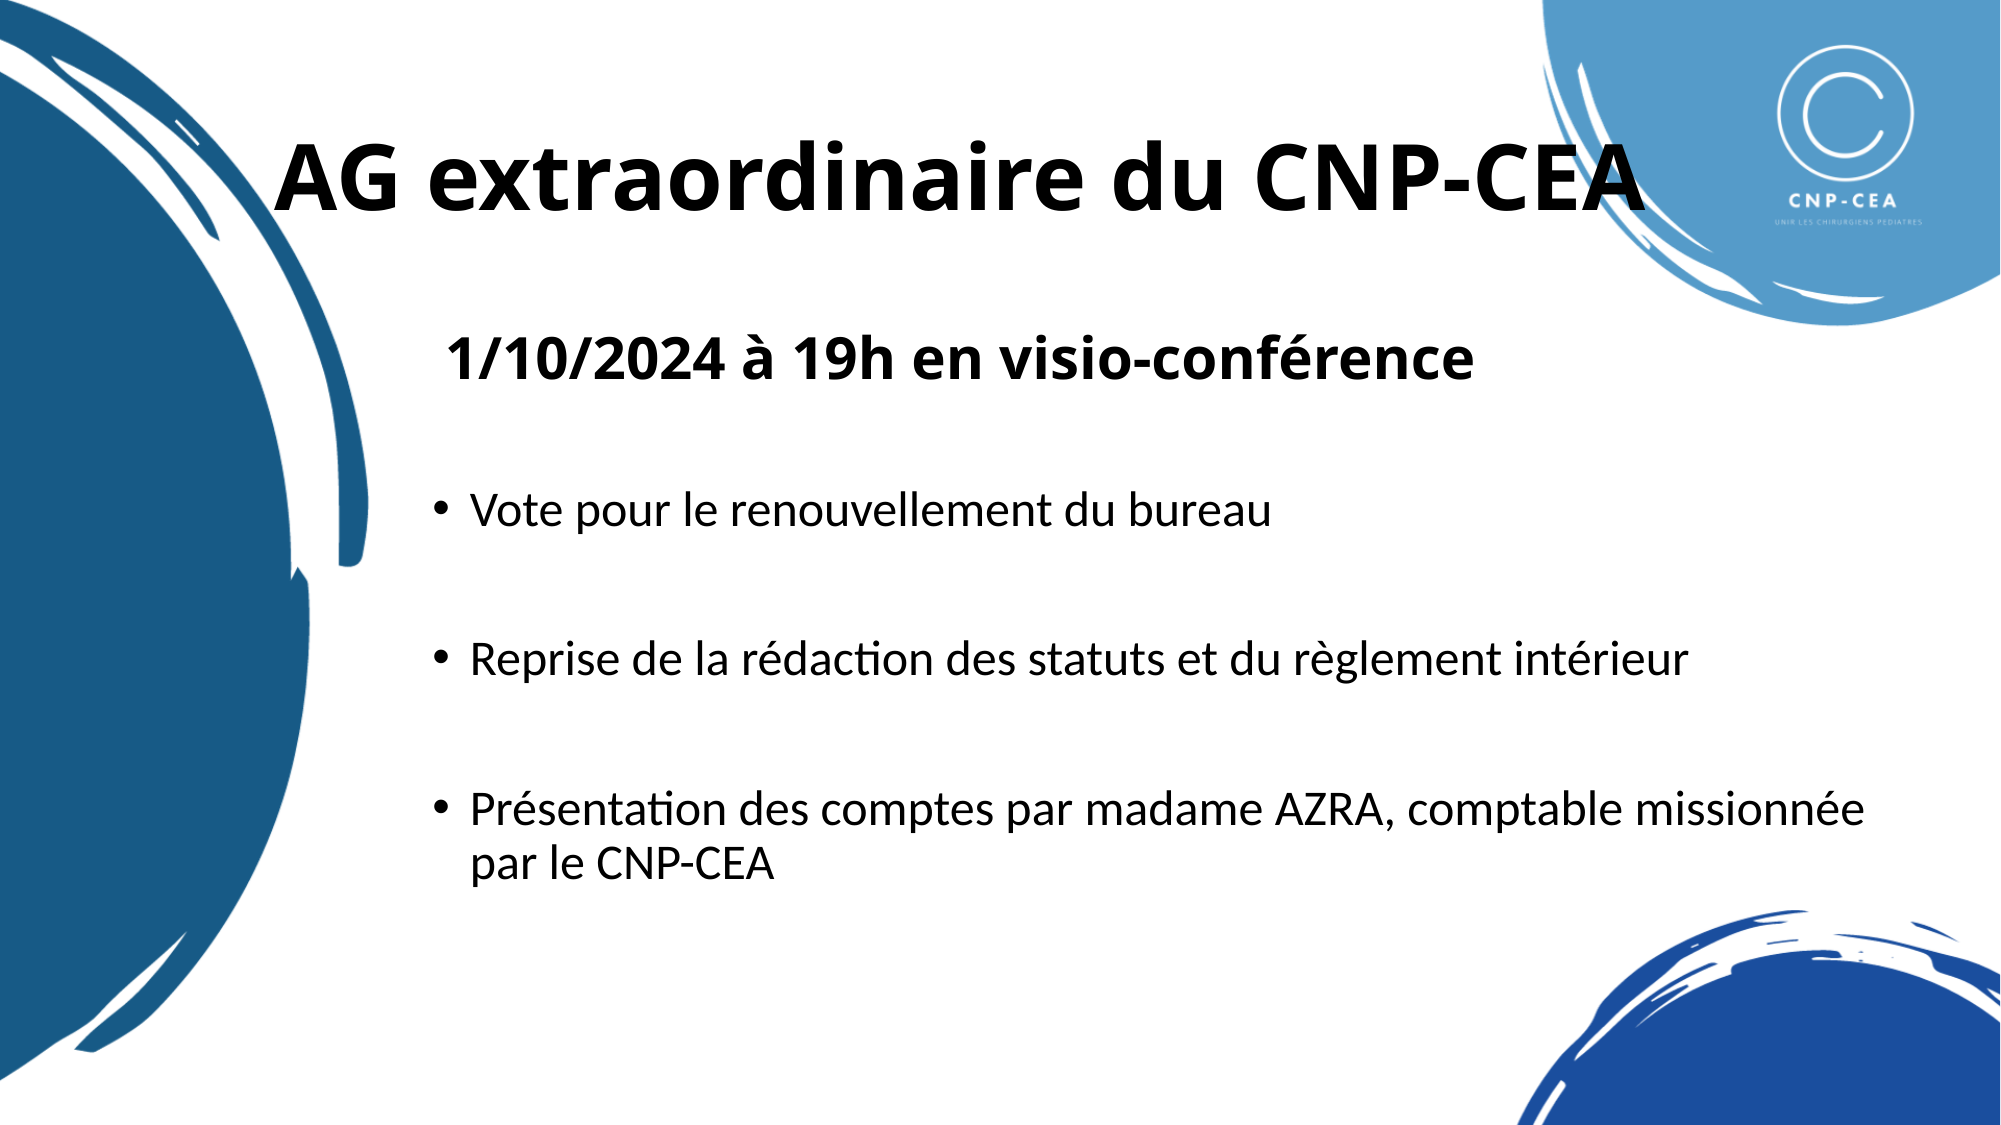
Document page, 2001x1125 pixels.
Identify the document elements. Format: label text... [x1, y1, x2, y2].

list Vote pour le renouvellement du bureau Reprise de la rédaction des statuts et du règlement intérieur Présentation des comptes par madame AZRA, comptable missionnée par le CNP-CEA [417, 475, 1905, 967]
title AG extraordinaire du CNP-CEA 1/10/2024 à 19h en visio-conférence [97, 104, 1823, 419]
picture [0, 0, 2001, 1125]
